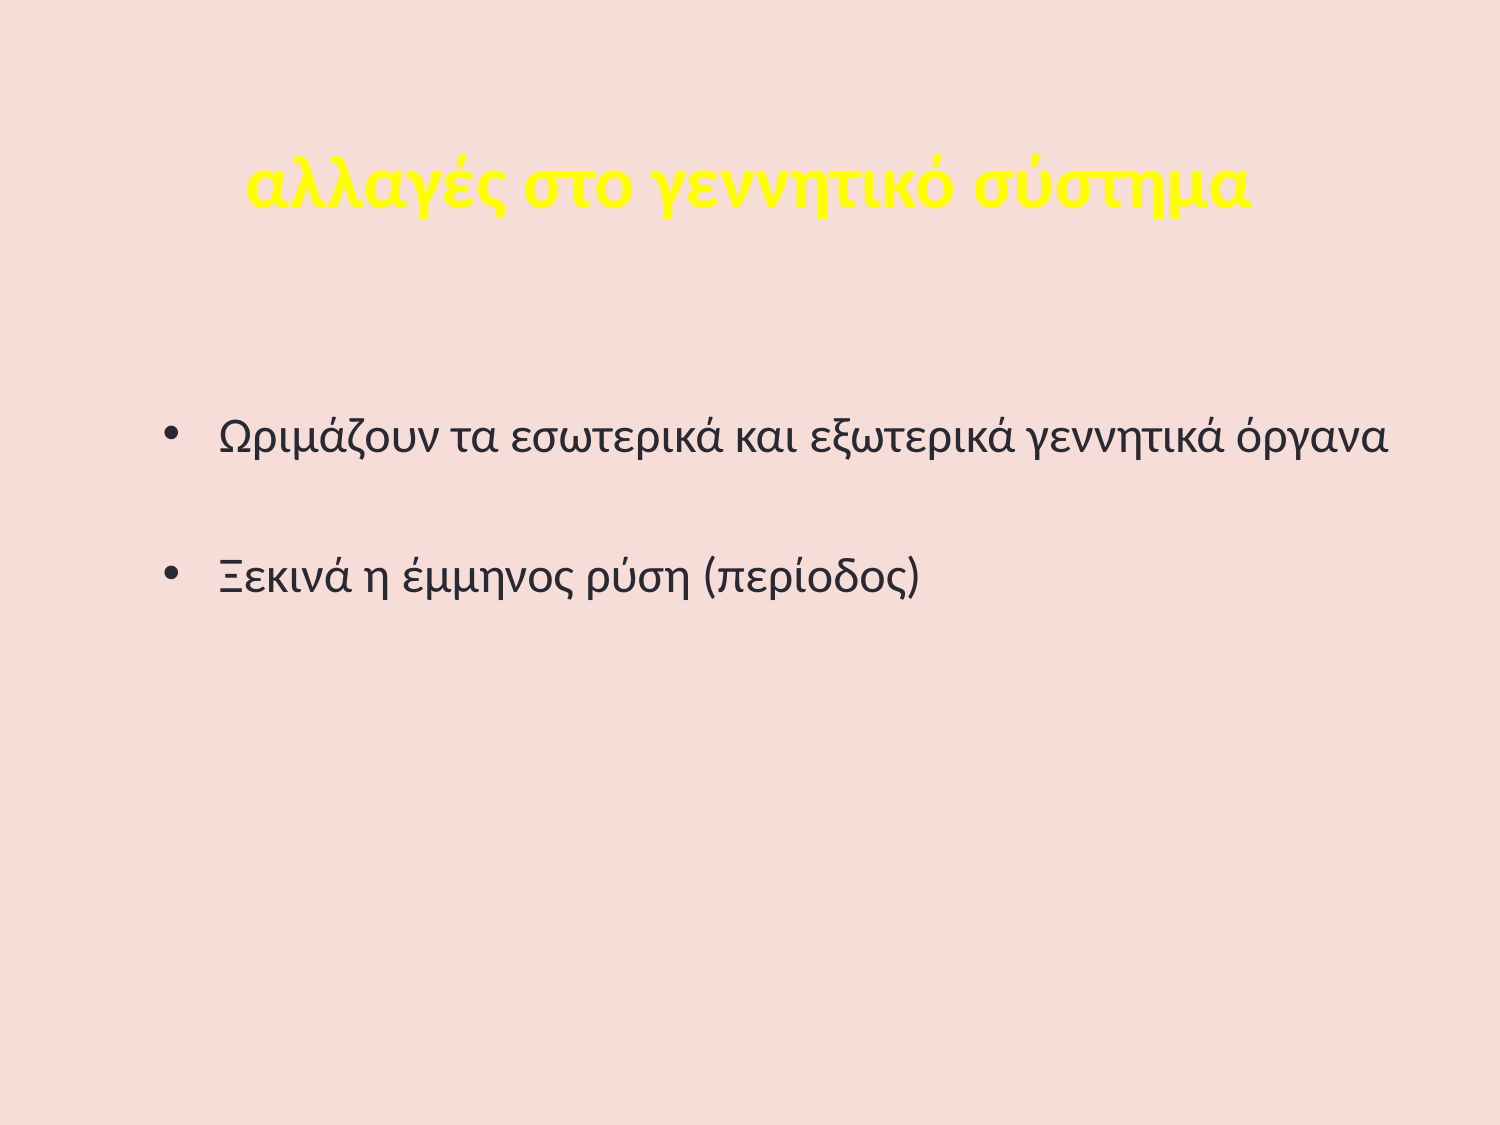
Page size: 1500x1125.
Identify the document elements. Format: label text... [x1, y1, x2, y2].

list Ωριμάζουν τα εσωτερικά και εξωτερικά γεννητικά όργανα Ξεκινά η έμμηνος ρύση (περίοδος) [147, 324, 1426, 1036]
title αλλαγές στο γεννητικό σύστημα [74, 77, 1426, 280]
